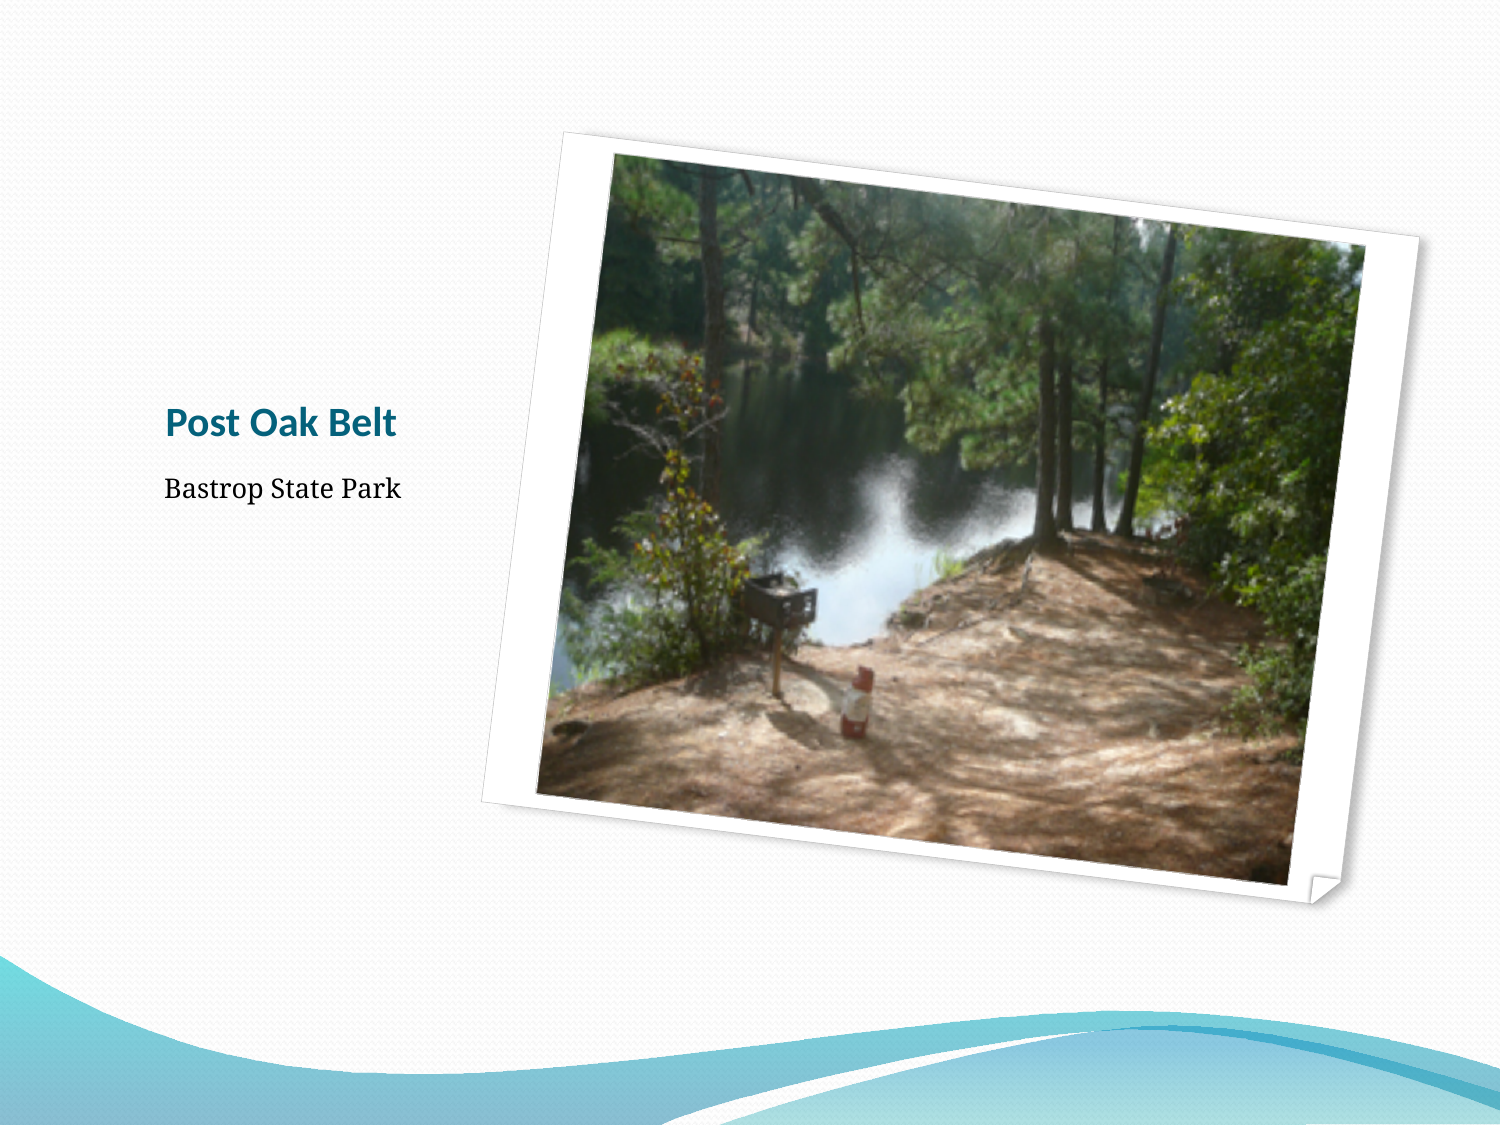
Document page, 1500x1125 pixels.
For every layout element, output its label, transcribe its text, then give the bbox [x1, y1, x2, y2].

picture [1333, 242, 1365, 503]
list Bastrop State Park [99, 464, 463, 822]
title Post Oak Belt [99, 193, 463, 453]
picture [537, 563, 566, 796]
picture [571, 155, 1330, 842]
picture [1023, 852, 1291, 885]
